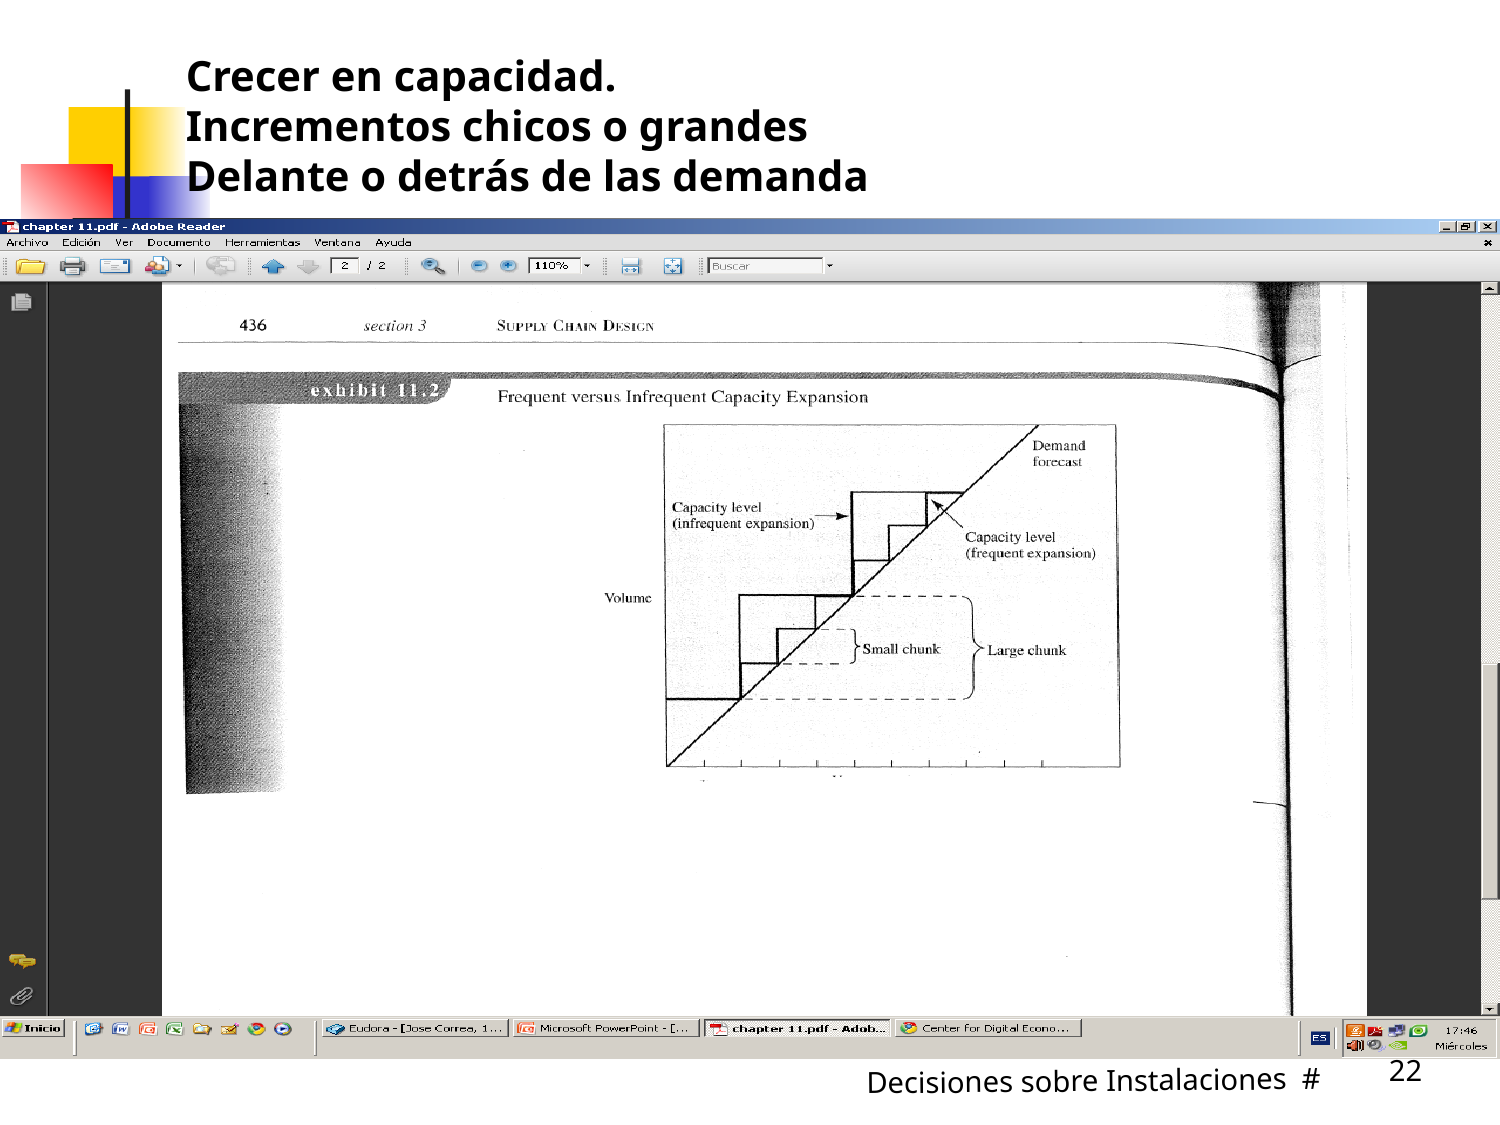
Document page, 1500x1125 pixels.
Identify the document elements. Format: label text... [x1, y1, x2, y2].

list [0, 219, 1500, 1059]
text_box Crecer en capacidad. Incrementos chicos o grandes Delante o detrás de las demanda [171, 42, 1152, 208]
slide_number 22 [1124, 1066, 1438, 1101]
footer Decisiones sobre Instalaciones # [774, 1066, 1414, 1110]
